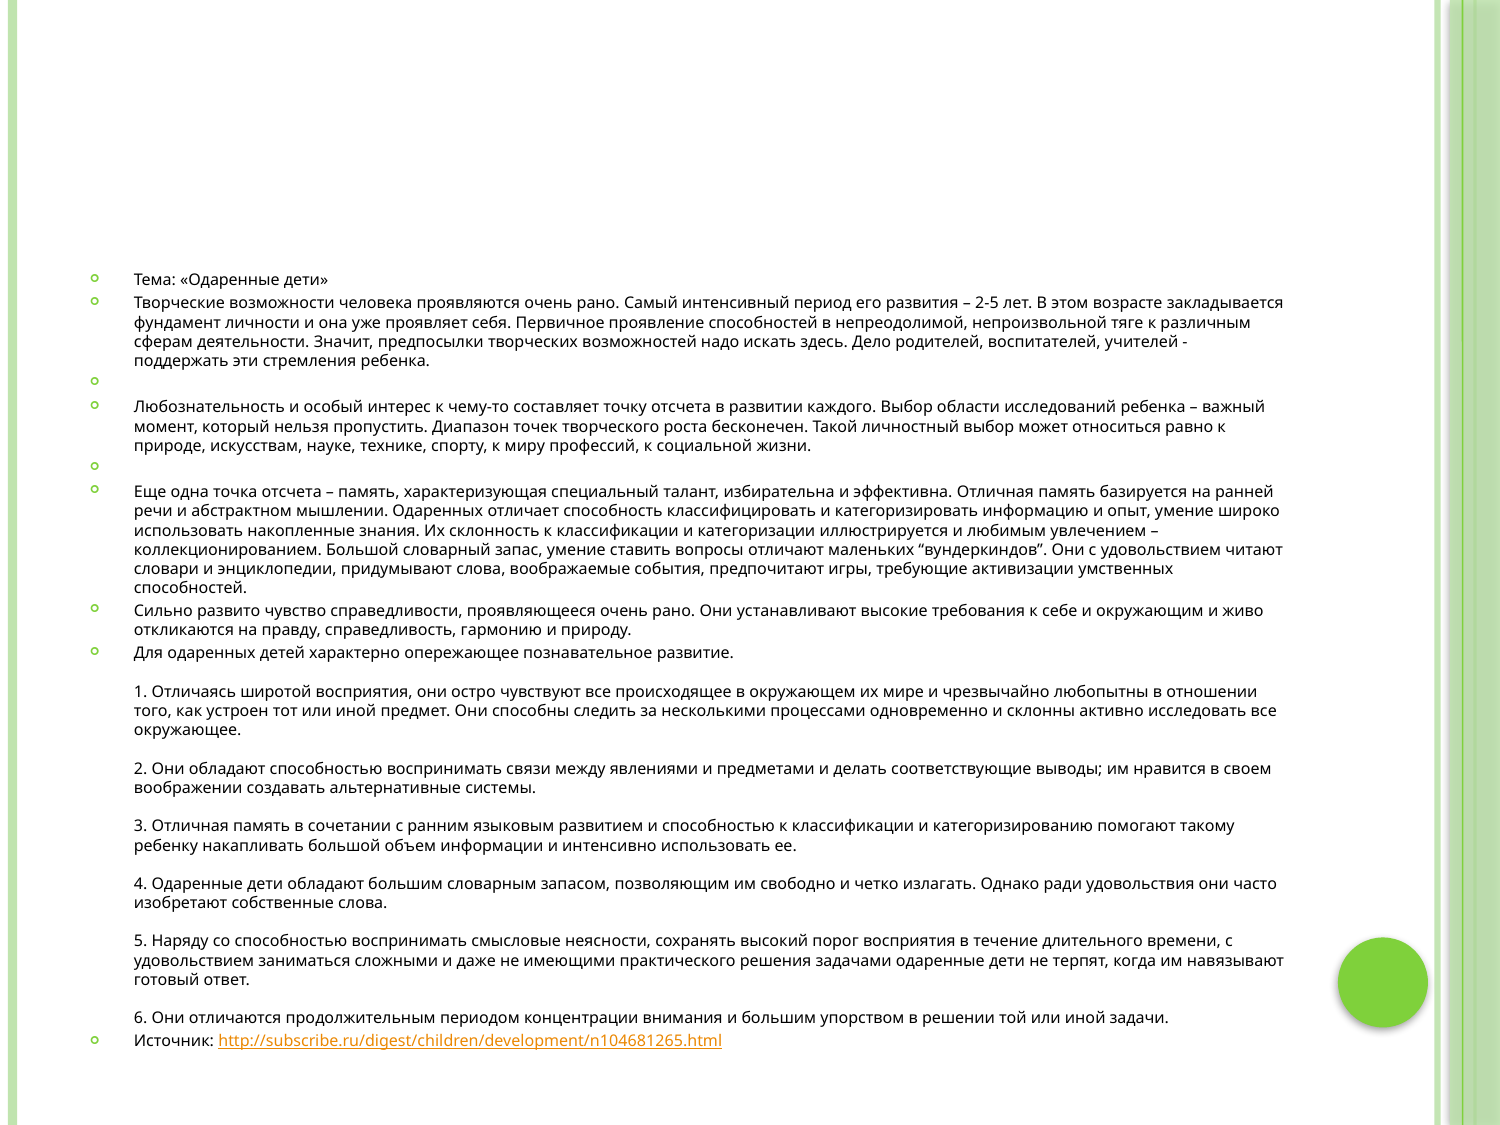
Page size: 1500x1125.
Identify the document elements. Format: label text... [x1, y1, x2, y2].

list Тема: «Одаренные дети» Творческие возможности человека проявляются очень рано. Самый интенсивный период его развития – 2-5 лет. В этом возрасте закладывается фундамент личности и она уже проявляет себя. Первичное проявление способностей в непреодолимой, непроизвольной тяге к различным сферам деятельности. Значит, предпосылки творческих возможностей надо искать здесь. Дело родителей, воспитателей, учителей - поддержать эти стремления ребенка. Любознательность и особый интерес к чему-то составляет точку отсчета в развитии каждого. Выбор области исследований ребенка – важный момент, который нельзя пропустить. Диапазон точек творческого роста бесконечен. Такой личностный выбор может относиться равно к природе, искусствам, науке, технике, спорту, к миру профессий, к социальной жизни. Еще одна точка отсчета – память, характеризующая специальный талант, избирательна и эффективна. Отличная память базируется на ранней речи и абстрактном мышлении. Одаренных отличает способность классифицировать и категоризировать информацию и опыт, умение широко использовать накопленные знания. Их склонность к классификации и категоризации иллюстрируется и любимым увлечением – коллекционированием. Большой словарный запас, умение ставить вопросы отличают маленьких “вундеркиндов”. Они с удовольствием читают словари и энциклопедии, придумывают слова, воображаемые события, предпочитают игры, требующие активизации умственных способностей. Сильно развито чувство справедливости, проявляющееся очень рано. Они устанавливают высокие требования к себе и окружающим и живо откликаются на правду, справедливость, гармонию и природу. Для одаренных детей характерно опережающее познавательное развитие. 1. Отличаясь широтой восприятия, они остро чувствуют все происходящее в окружающем их мире и чрезвычайно любопытны в отношении того, как устроен тот или иной предмет. Они способны следить за несколькими процессами одновременно и склонны активно исследовать все окружающее. 2. Они обладают способностью воспринимать связи между явлениями и предметами и делать соответствующие выводы; им нравится в своем воображении создавать альтернативные системы. 3. Отличная память в сочетании с ранним языковым развитием и способностью к классификации и категоризированию помогают такому ребенку накапливать большой объем информации и интенсивно использовать ее. 4. Одаренные дети обладают большим словарным запасом, позволяющим им свободно и четко излагать. Однако ради удовольствия они часто изобретают собственные слова. 5. Наряду со способностью воспринимать смысловые неясности, сохранять высокий порог восприятия в течение длительного времени, с удовольствием заниматься сложными и даже не имеющими практического решения задачами одаренные дети не терпят, когда им навязывают готовый ответ. 6. Они отличаются продолжительным периодом концентрации внимания и большим упорством в решении той или иной задачи. Источник: http://subscribe.ru/digest/children/development/n104681265.html [75, 262, 1300, 1062]
